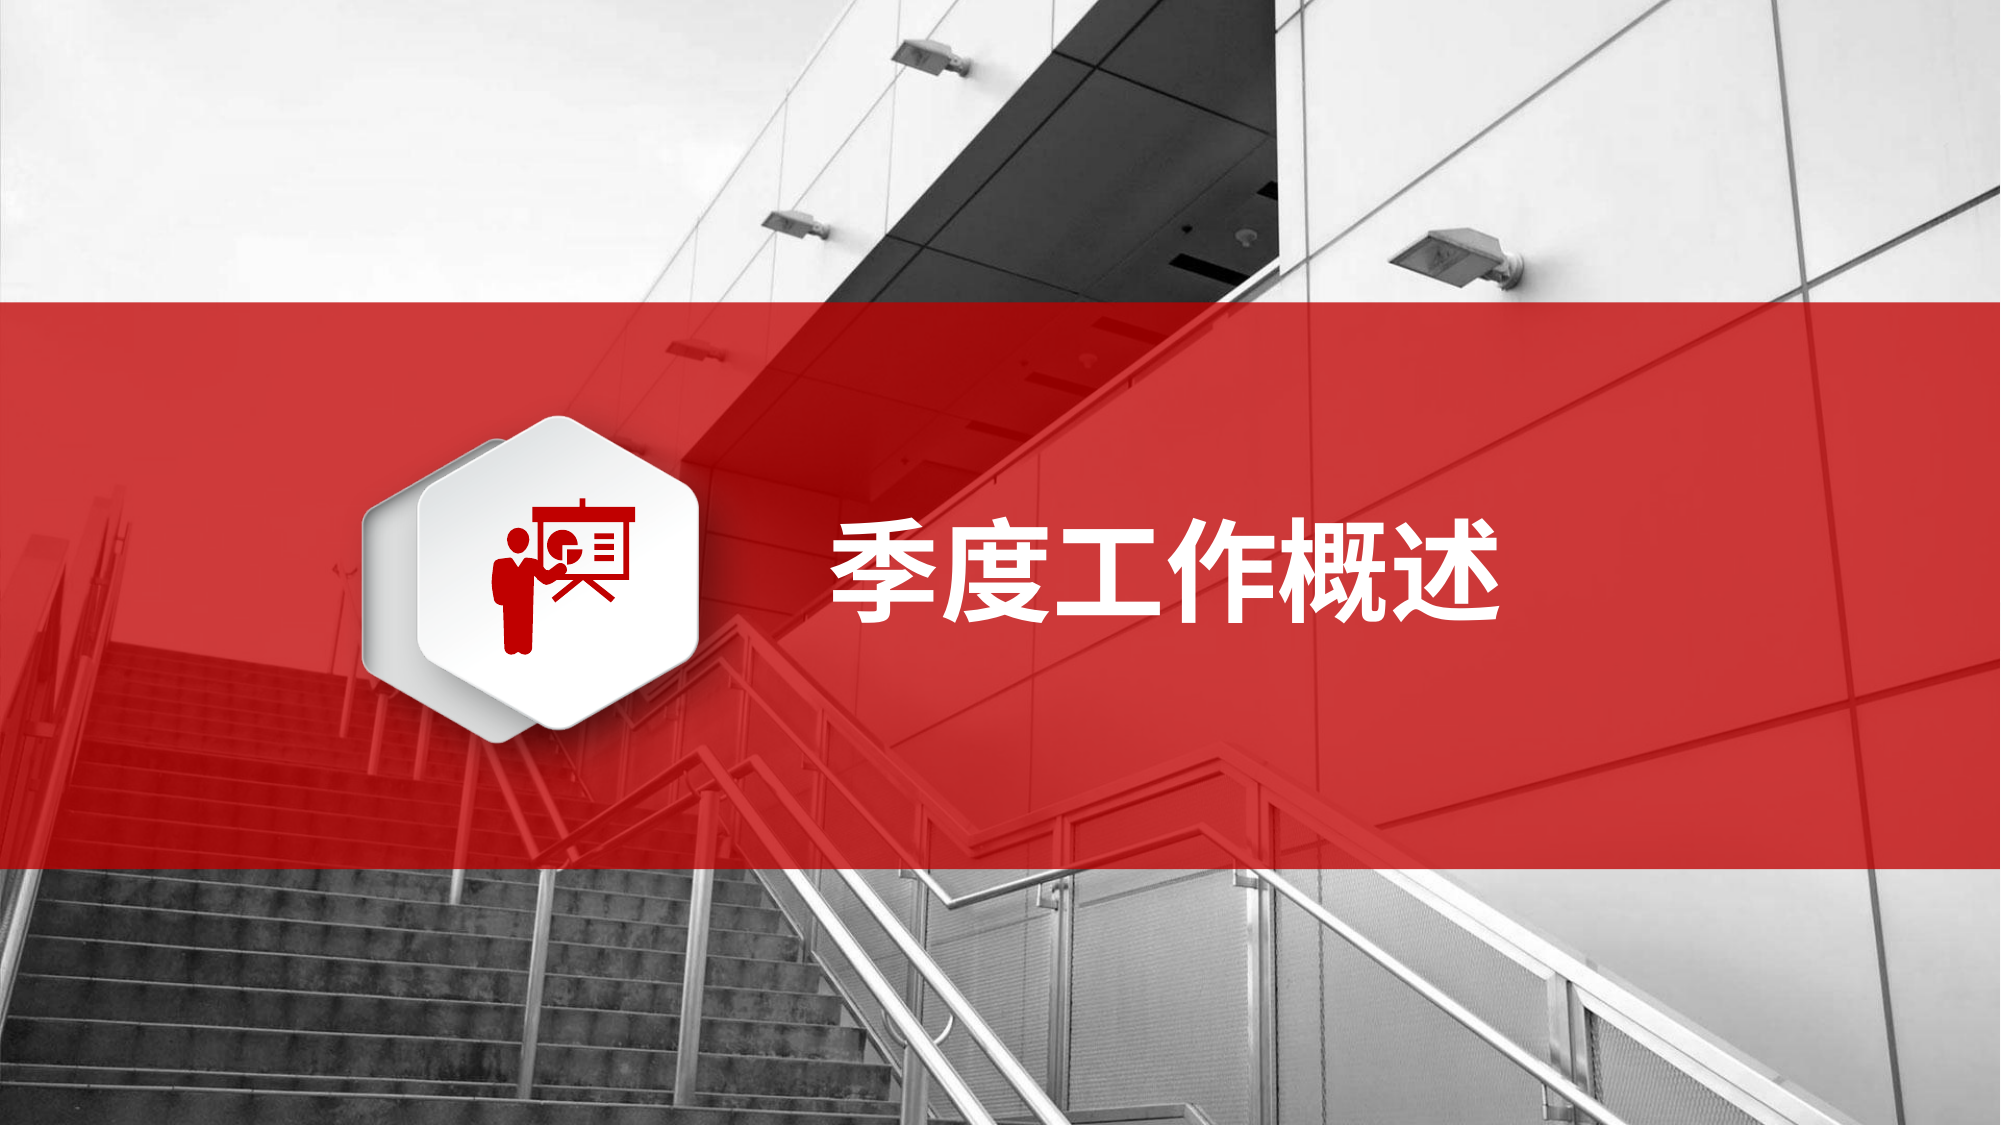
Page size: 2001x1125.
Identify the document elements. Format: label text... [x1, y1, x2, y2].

picture [318, 384, 747, 769]
text_box [0, 301, 2000, 870]
text_box [0, 0, 2000, 301]
text_box [0, 870, 2000, 1125]
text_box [490, 498, 636, 655]
text_box 季度工作概述 [813, 493, 1576, 644]
